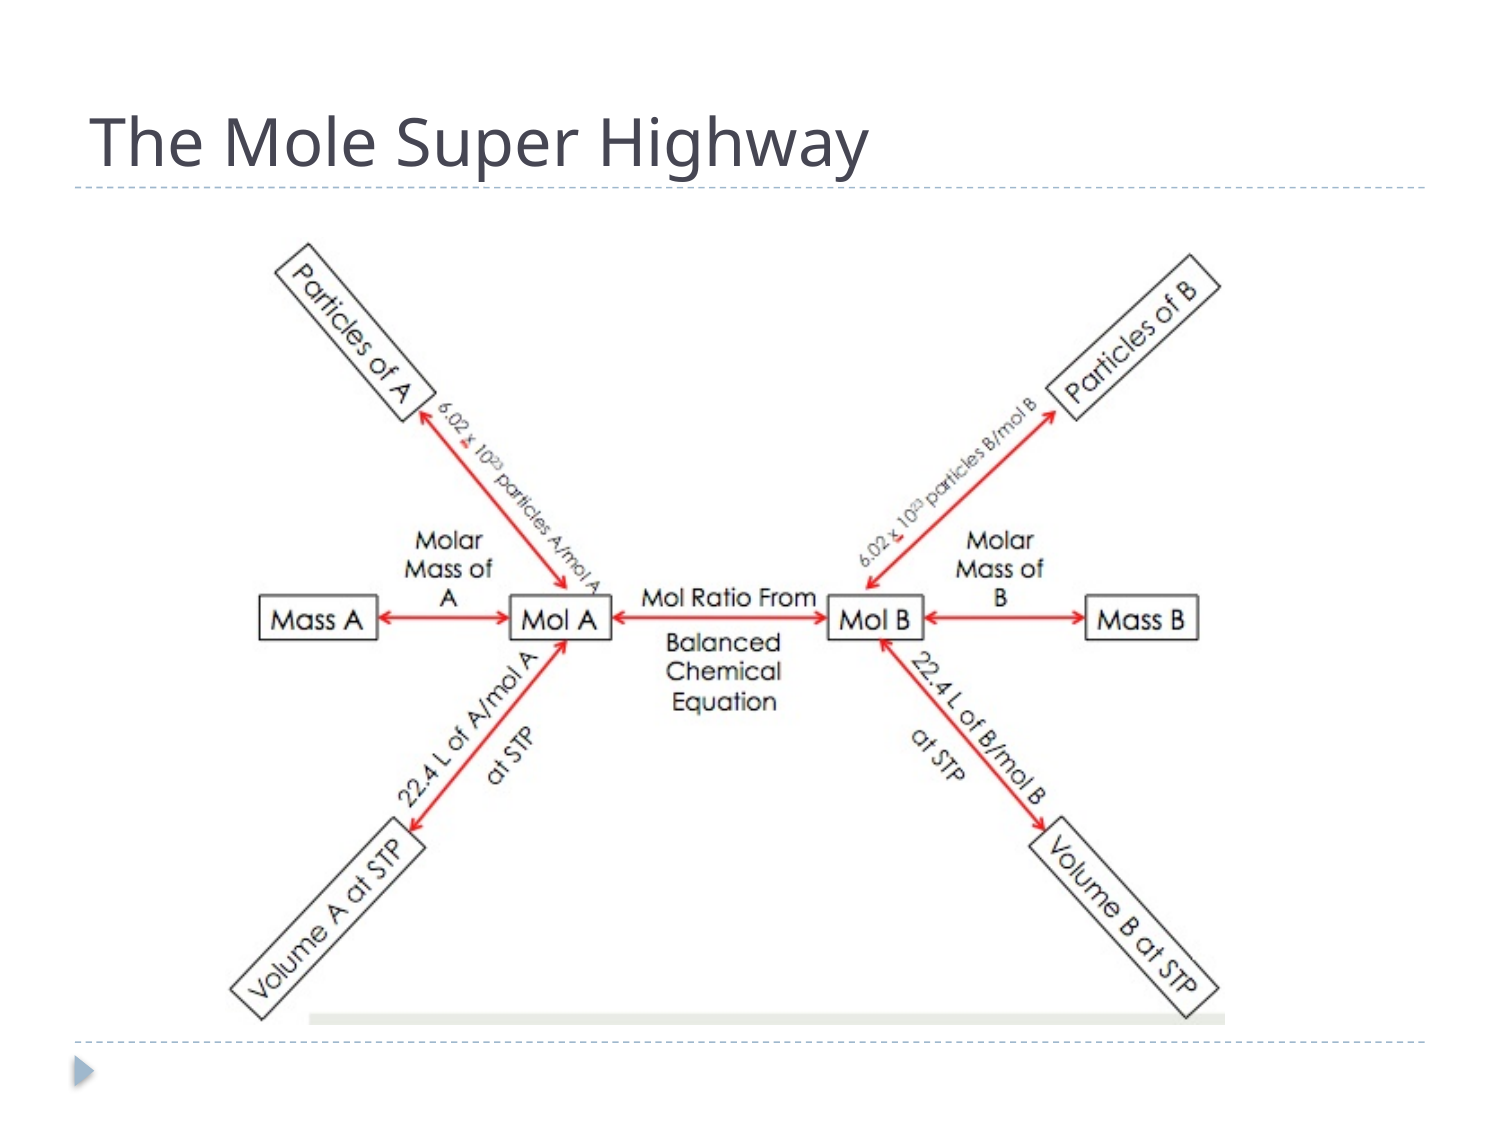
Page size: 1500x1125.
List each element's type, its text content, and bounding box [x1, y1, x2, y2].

title The Mole Super Highway [75, 24, 1425, 188]
picture [224, 237, 1225, 1026]
